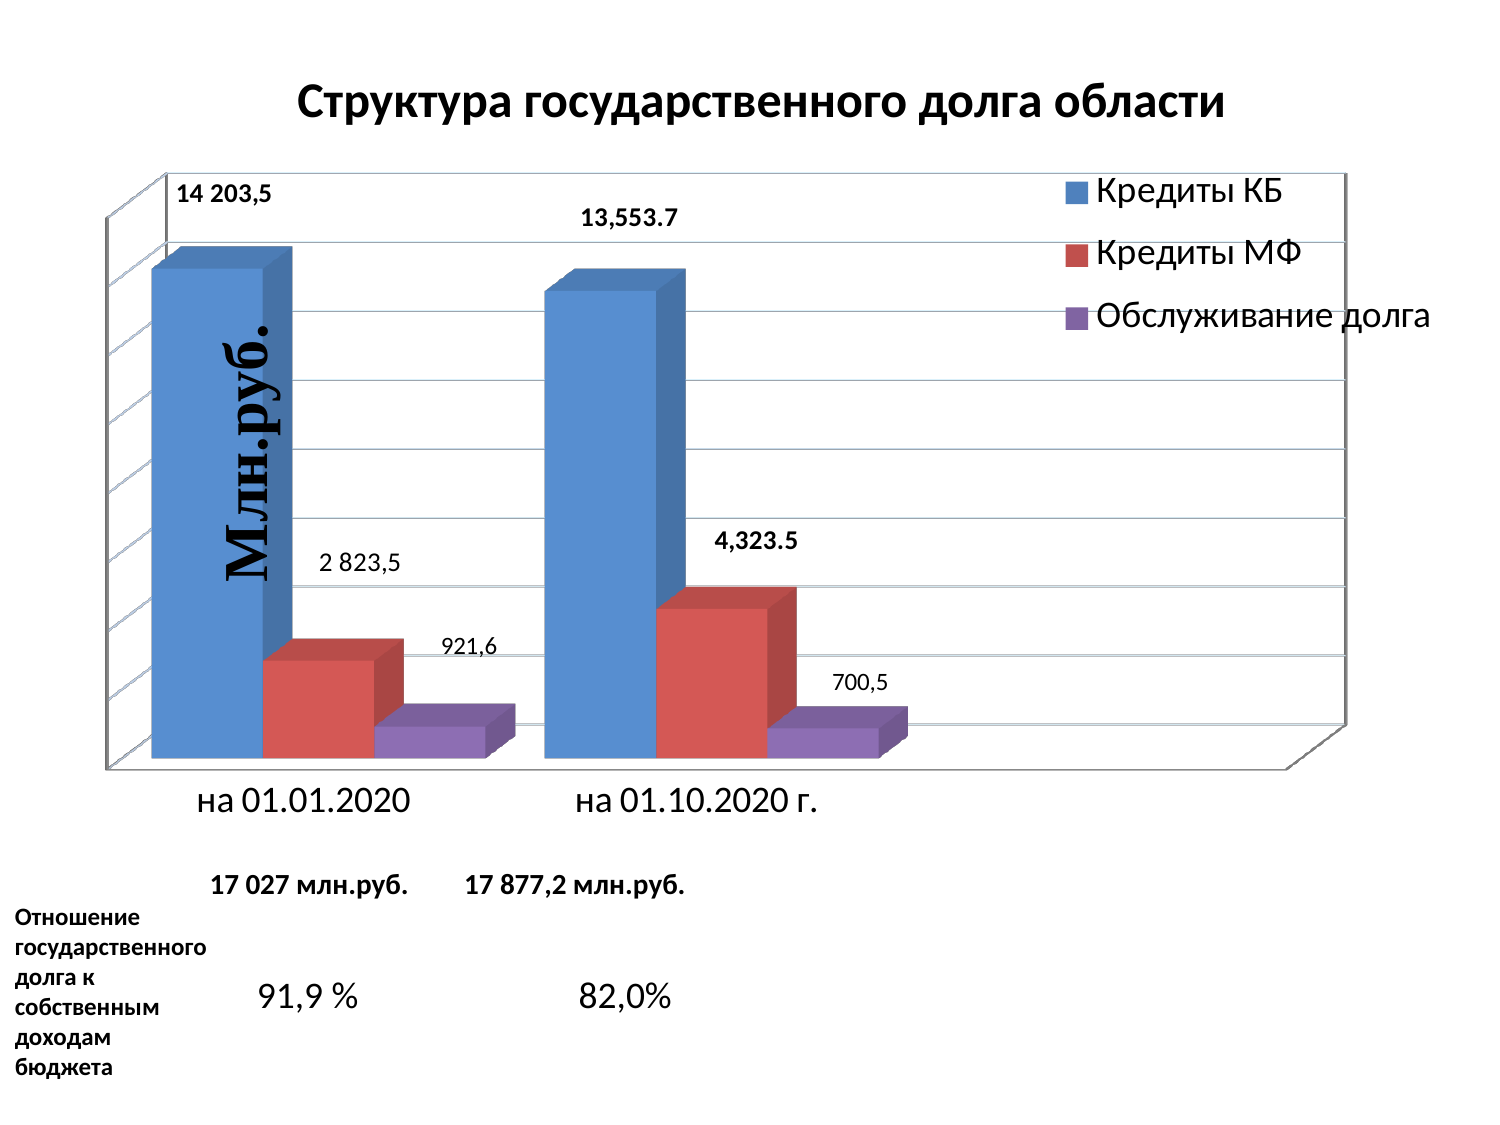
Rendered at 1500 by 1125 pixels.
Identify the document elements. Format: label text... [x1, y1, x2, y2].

text_box 17 027 млн.руб. [194, 857, 442, 908]
title Структура государственного долга области [41, 45, 1483, 149]
chart [88, 136, 1500, 847]
text_box 91,9 % 82,0% [242, 964, 1235, 1024]
text_box 17 877,2 млн.руб. [442, 857, 774, 908]
text_box Отношение государственного долга к собственным доходам бюджета [0, 893, 231, 1088]
